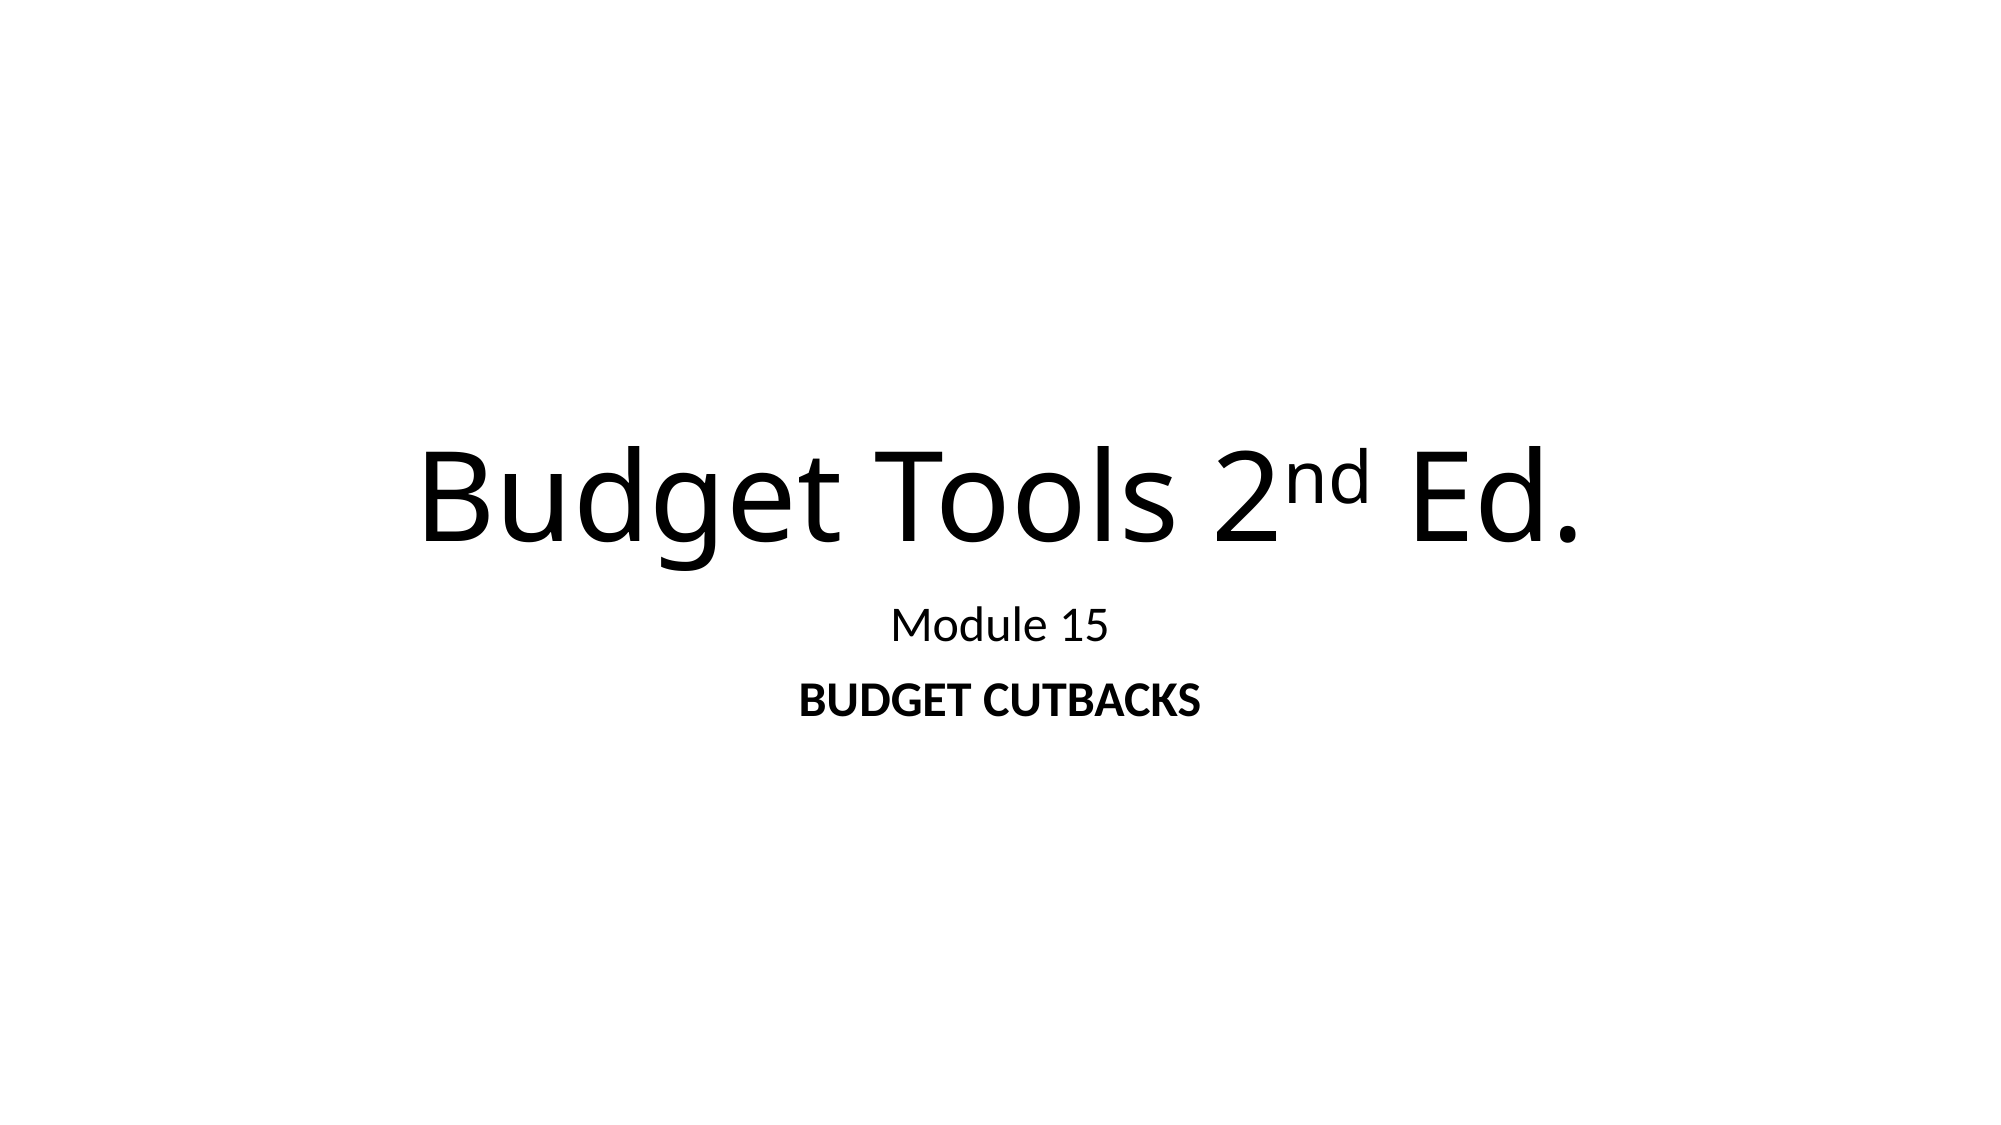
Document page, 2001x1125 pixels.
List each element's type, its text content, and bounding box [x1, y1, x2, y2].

subtitle Module 15 Budget Cutbacks [249, 590, 1750, 863]
title Budget Tools 2nd Ed. [249, 184, 1750, 576]
